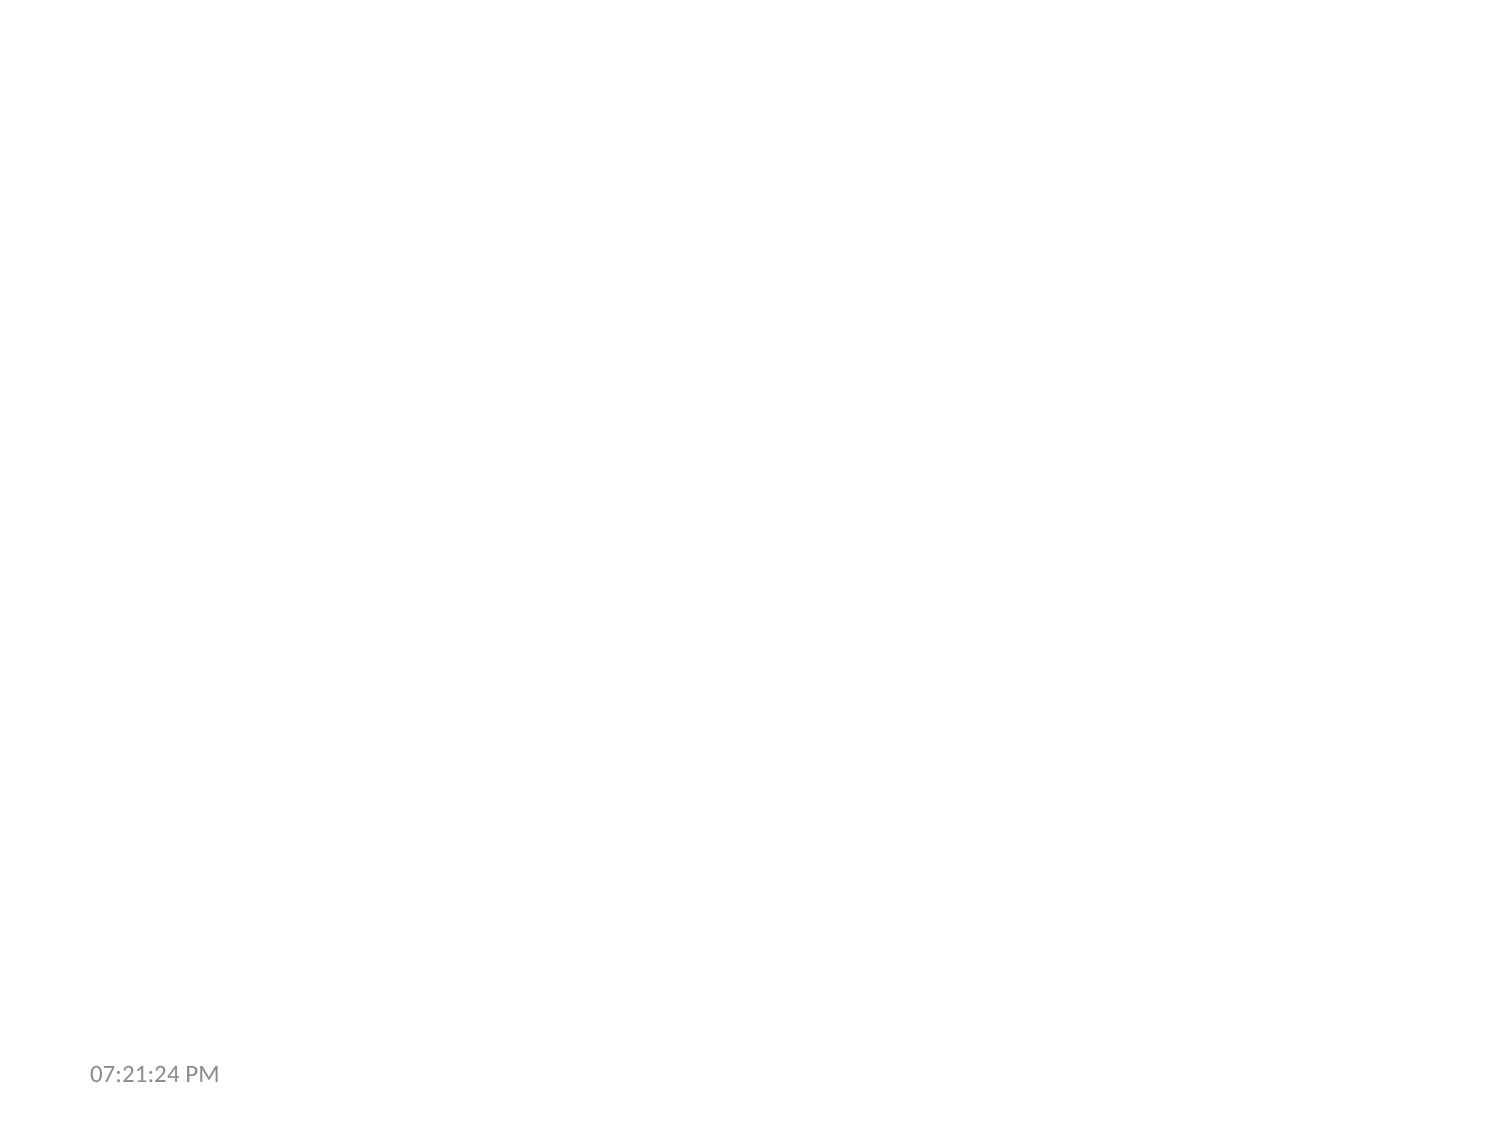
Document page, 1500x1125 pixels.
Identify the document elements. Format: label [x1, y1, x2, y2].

slide_number [75, 1042, 425, 1103]
